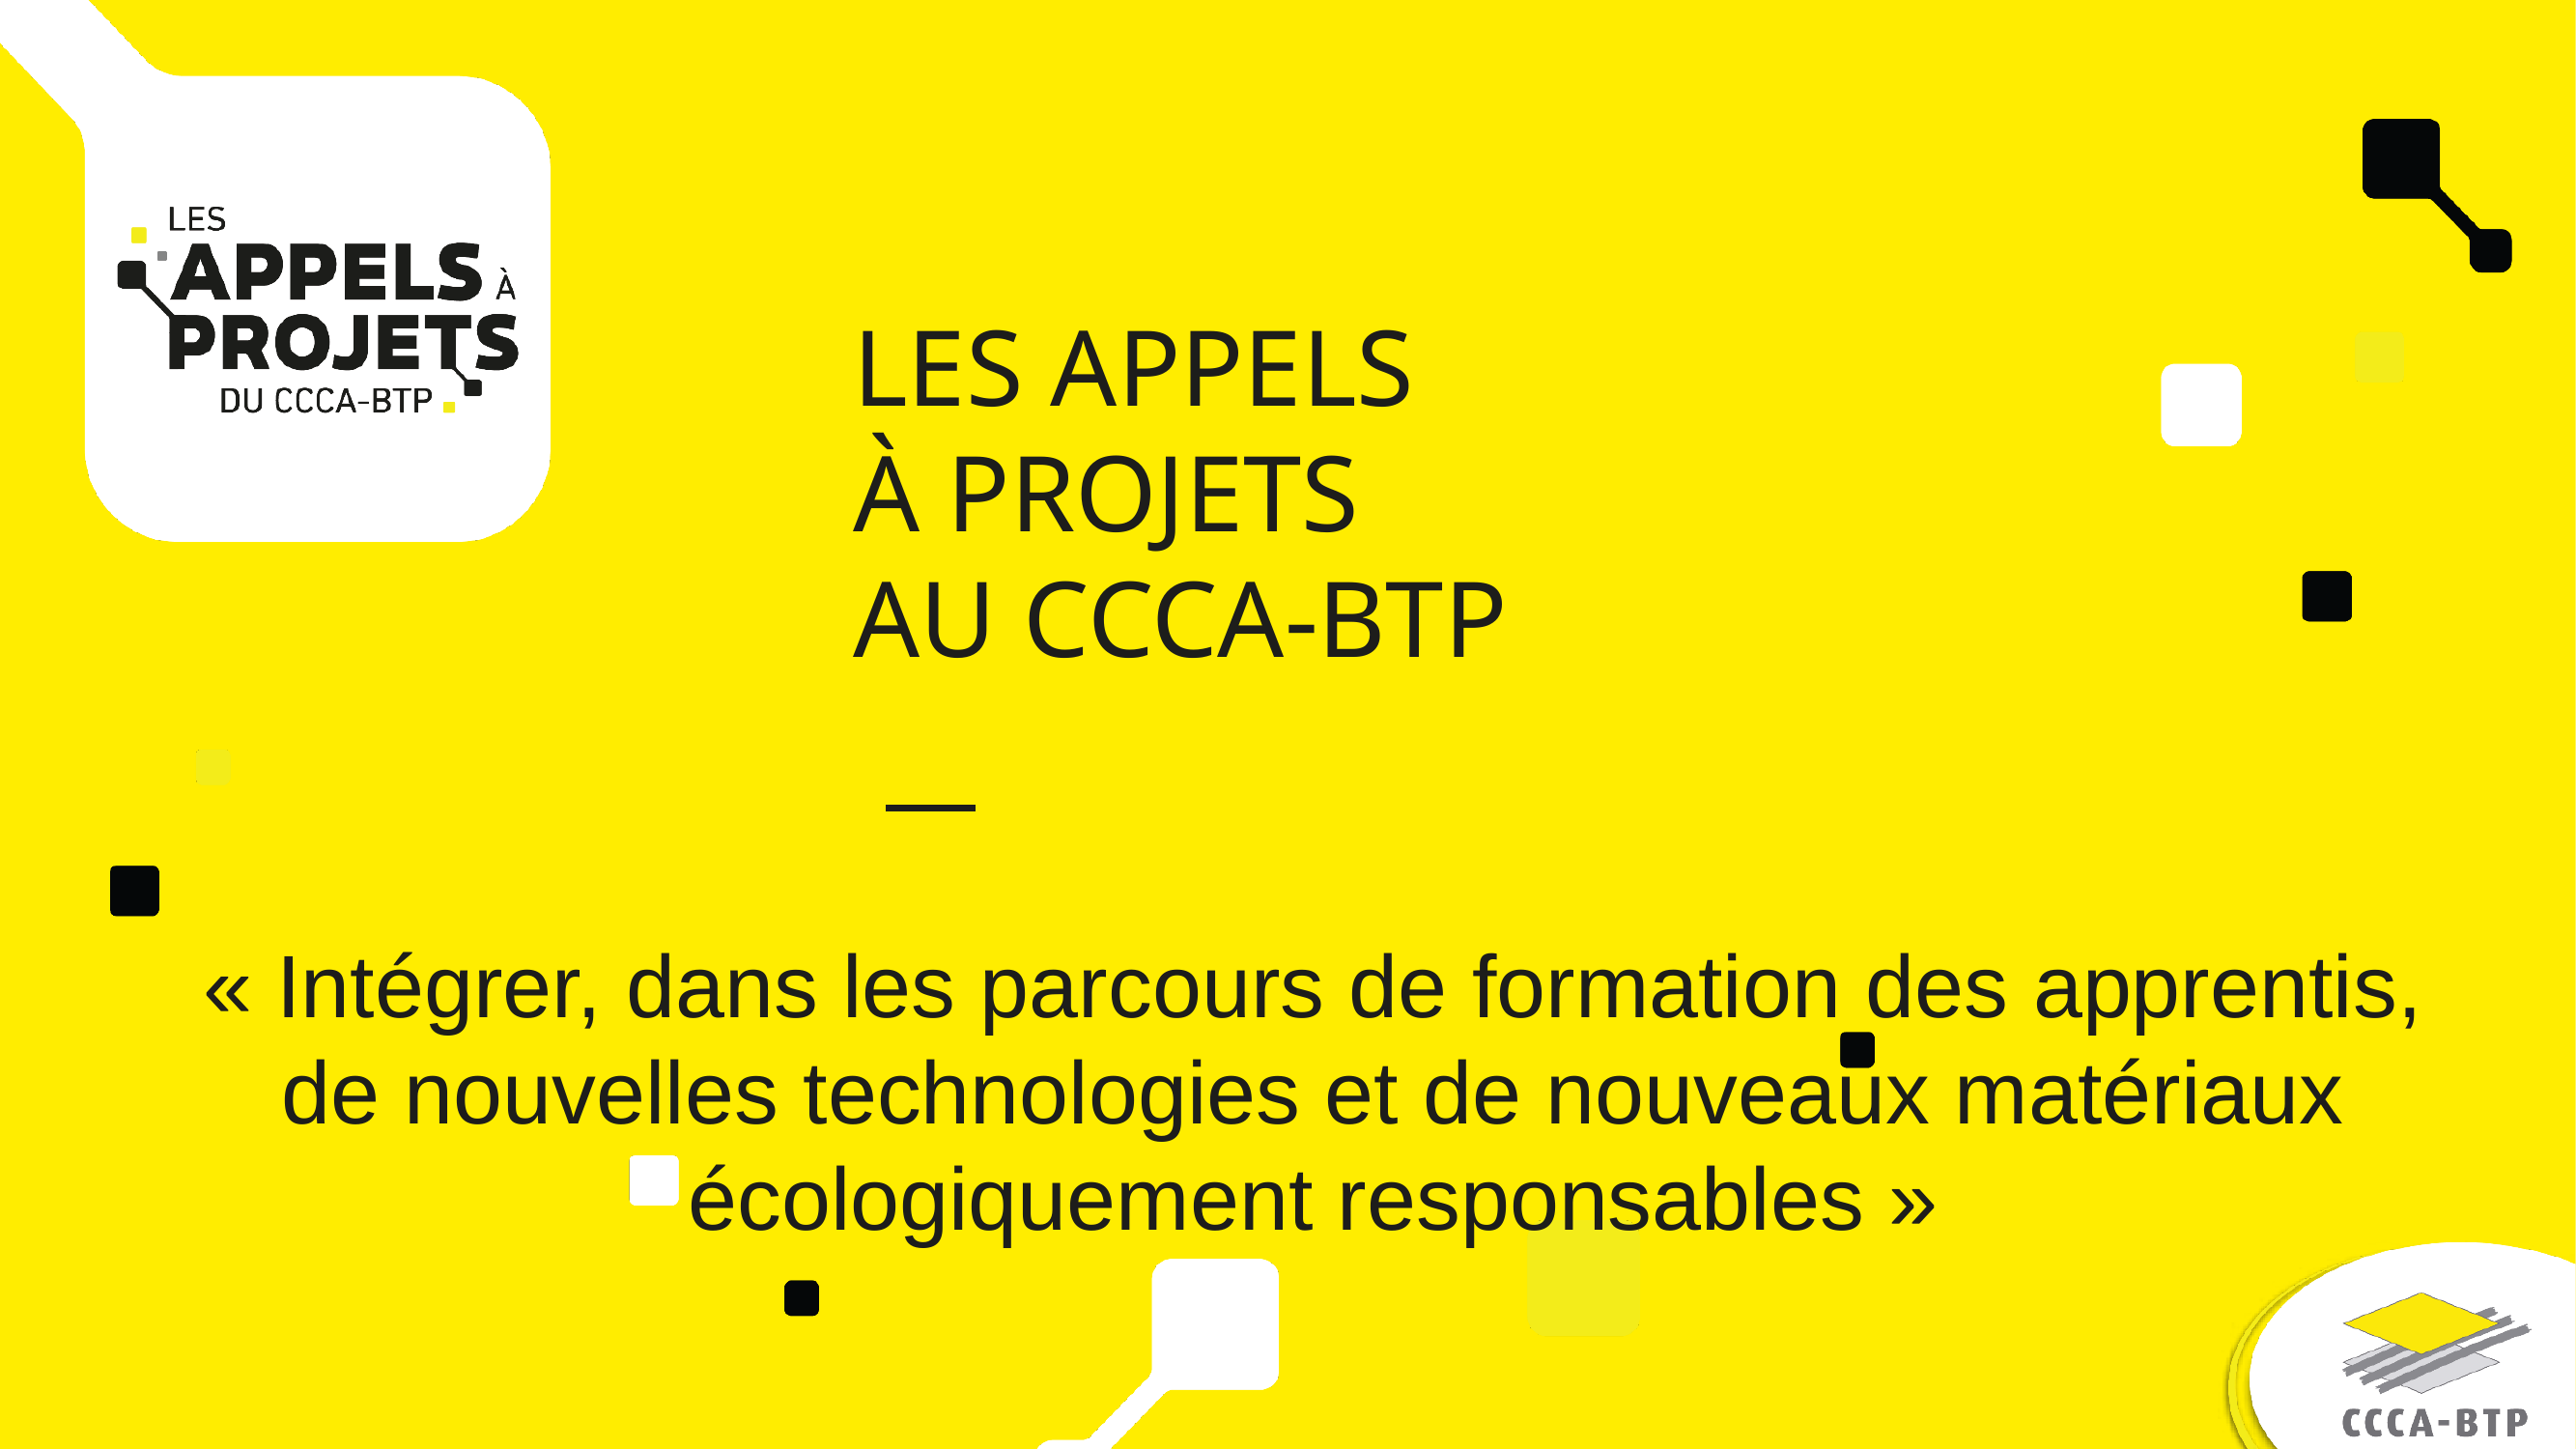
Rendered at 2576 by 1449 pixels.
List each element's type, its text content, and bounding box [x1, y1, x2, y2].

list « Intégrer, dans les parcours de formation des apprentis, de nouvelles technologies et de nouveaux matériaux écologiquement responsables » [157, 707, 2471, 1361]
title LES APPELS À PROJETS AU CCCA-BTP [853, 398, 2098, 679]
picture [0, 0, 2576, 1449]
